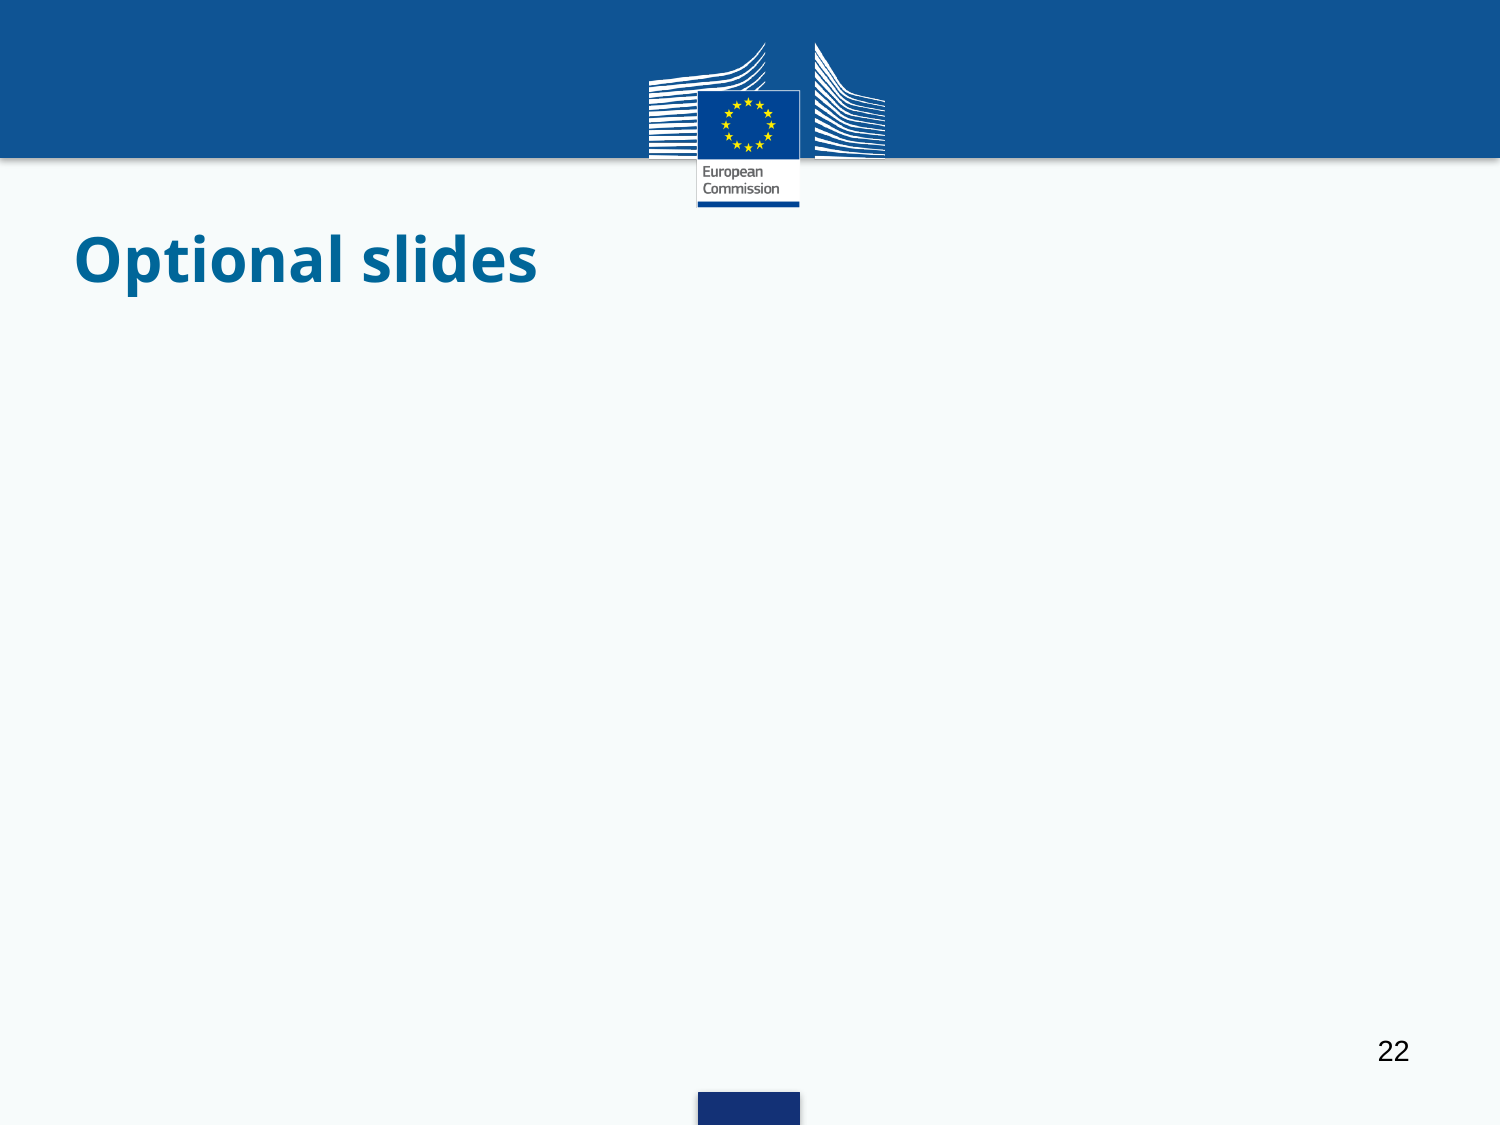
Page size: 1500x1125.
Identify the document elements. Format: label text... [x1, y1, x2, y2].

title Optional slides [0, 156, 1351, 360]
slide_number 22 [1074, 1024, 1426, 1103]
picture [649, 42, 885, 156]
